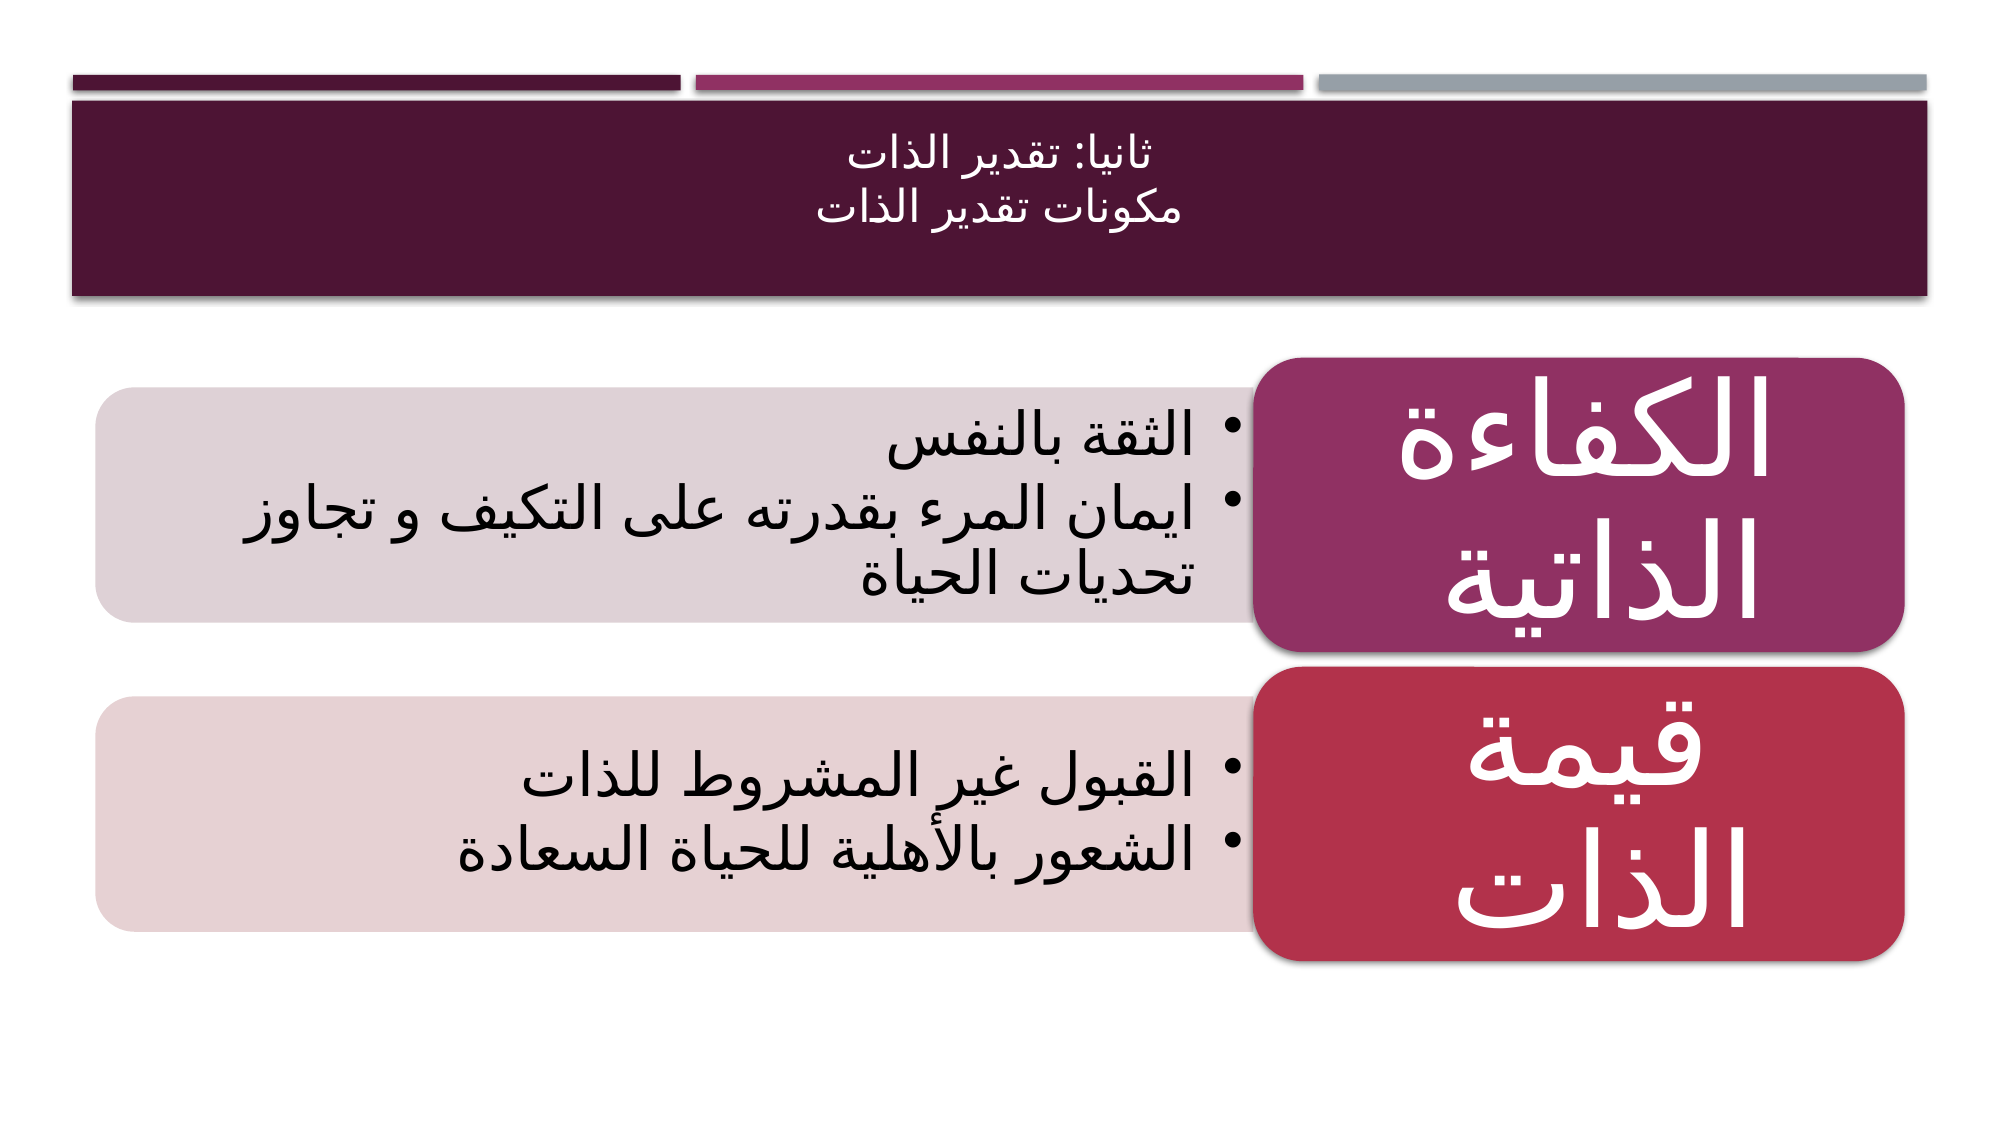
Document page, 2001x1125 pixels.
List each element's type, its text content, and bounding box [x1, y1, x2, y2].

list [94, 357, 1906, 962]
title ثانيا: تقدير الذات مكونات تقدير الذات [95, 115, 1905, 240]
